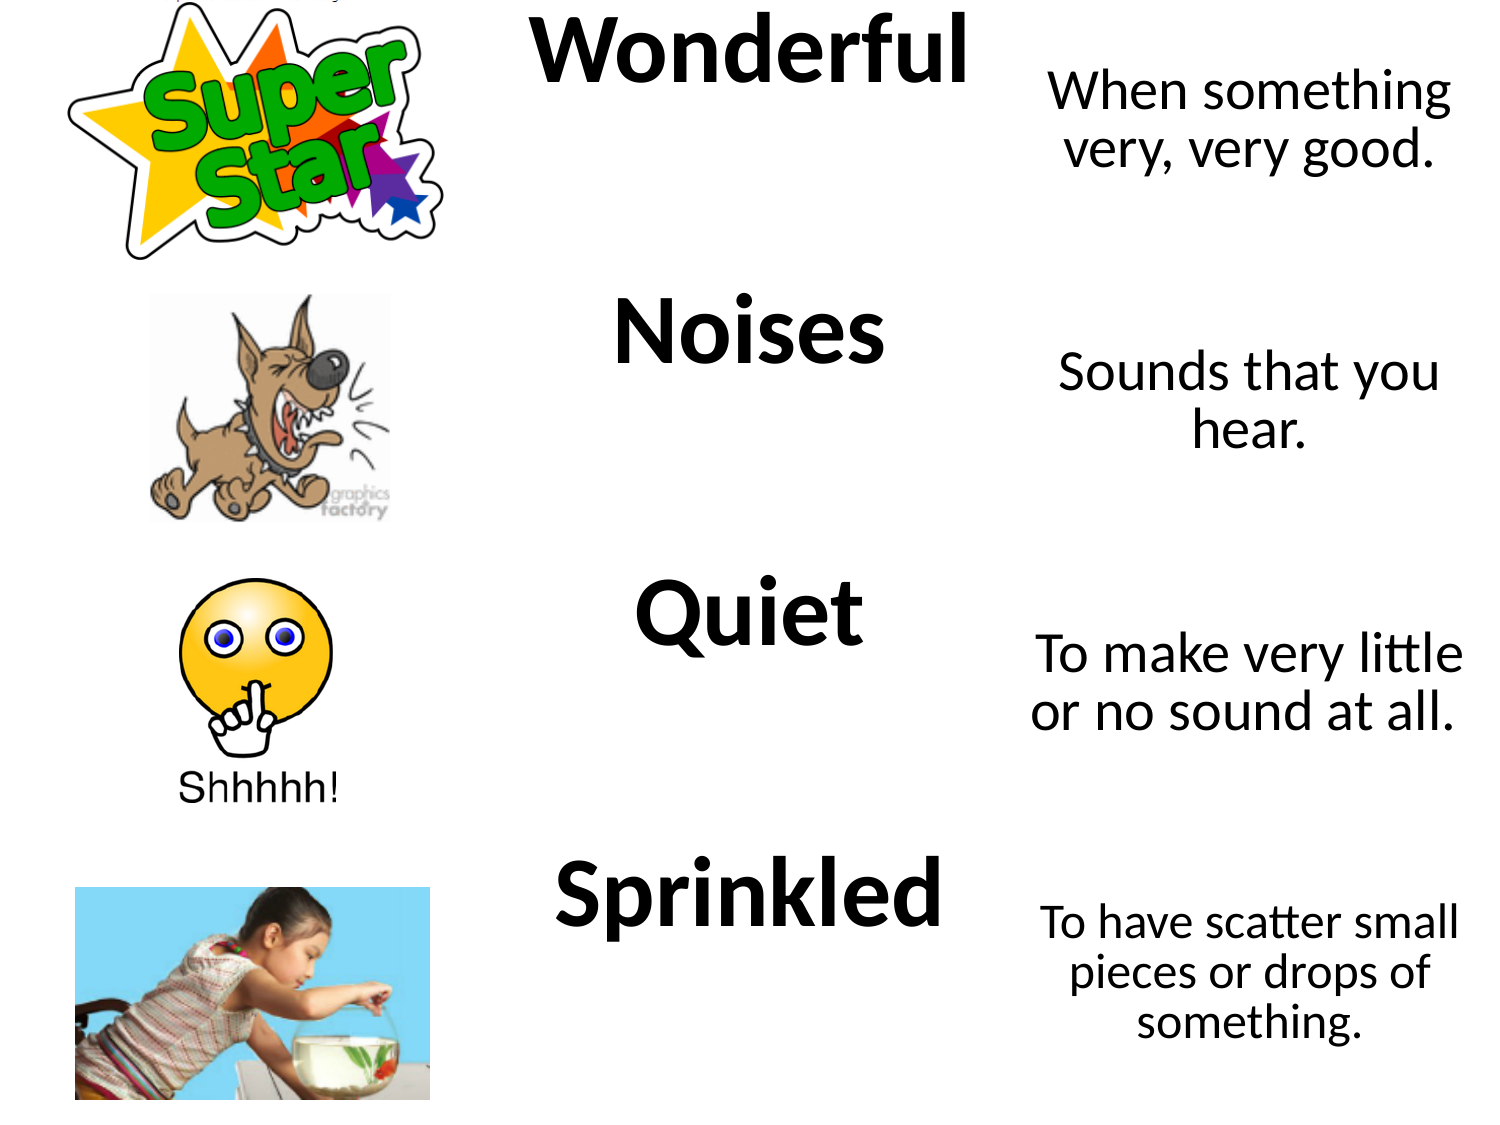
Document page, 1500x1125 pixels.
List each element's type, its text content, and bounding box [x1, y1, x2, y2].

table_cell [0, 281, 500, 562]
table_cell Quiet [500, 562, 1000, 844]
table_header Wonderful [500, 0, 1000, 281]
table_cell Sounds that you hear. [1000, 281, 1500, 562]
table_cell [0, 844, 500, 1125]
table_cell To have scatter small pieces or drops of something. [1000, 844, 1500, 1125]
table_cell To make very little or no sound at all. [1000, 562, 1500, 844]
table_cell [0, 562, 500, 844]
table_header [0, 0, 500, 281]
table_cell Sprinkled [500, 844, 1000, 1125]
picture [62, 0, 451, 262]
picture [137, 287, 401, 541]
picture [74, 887, 430, 1101]
table_cell Noises [500, 281, 1000, 562]
table_header When something very, very good. [1000, 0, 1500, 281]
picture [149, 574, 363, 805]
